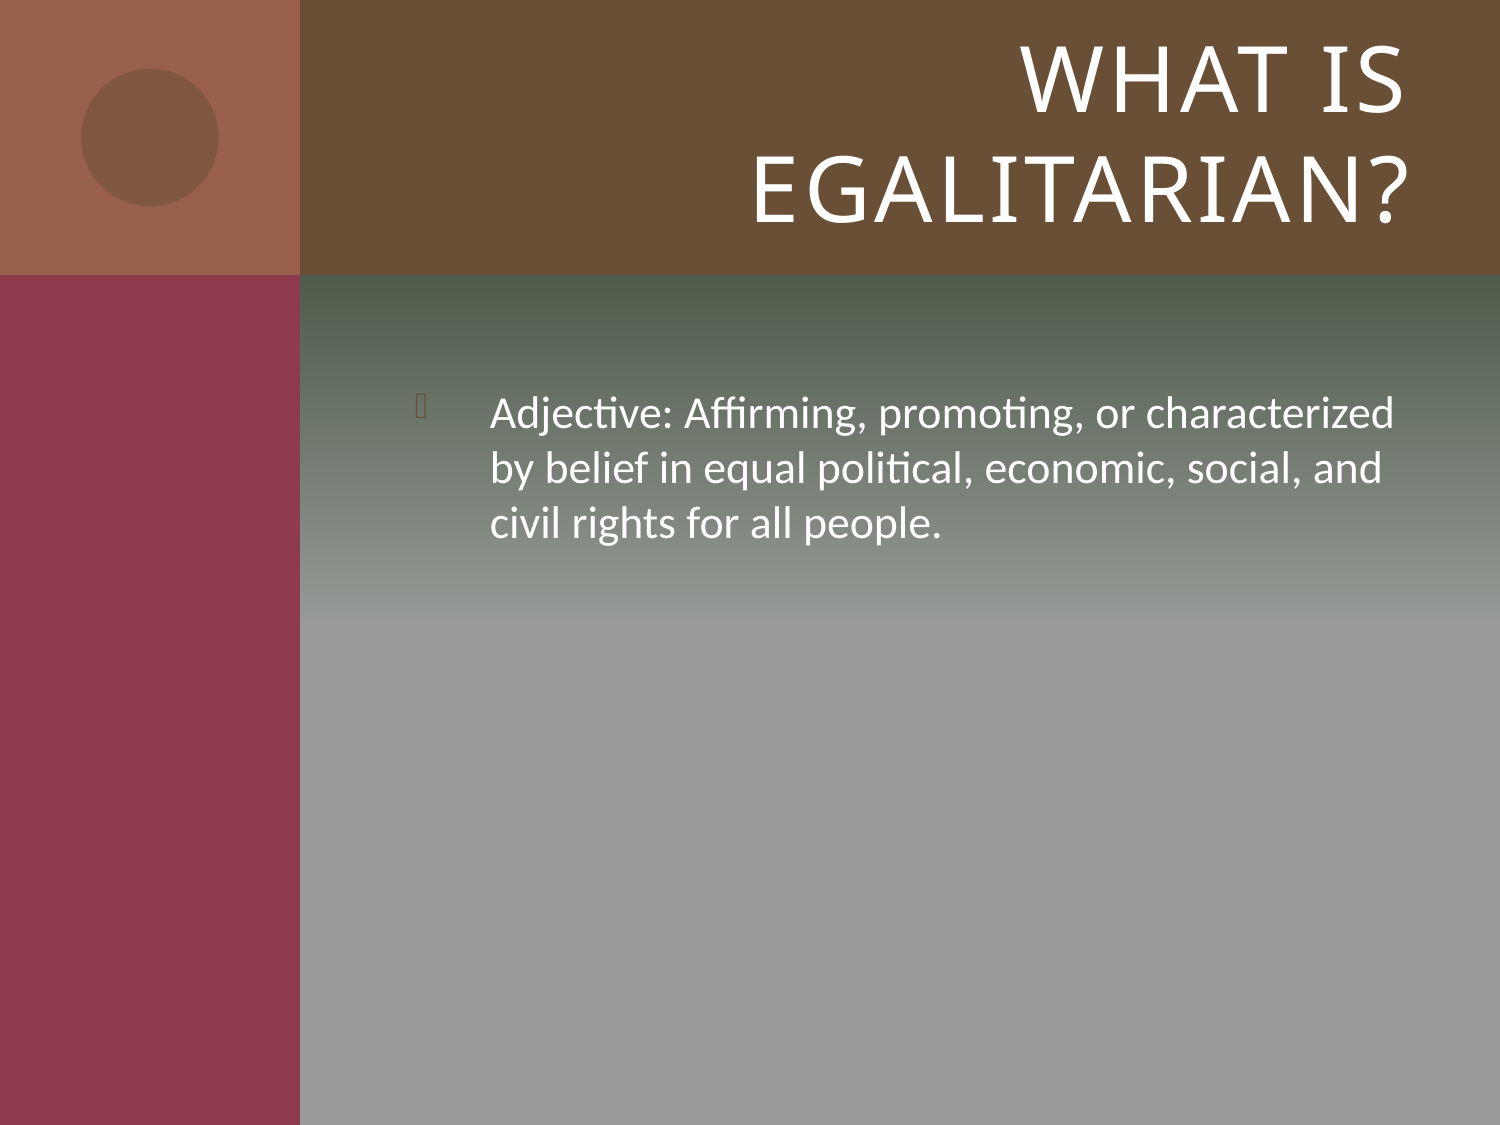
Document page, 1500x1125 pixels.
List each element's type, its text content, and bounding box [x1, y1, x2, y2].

list Adjective: Affirming, promoting, or characterized by belief in equal political, economic, social, and civil rights for all people. [399, 375, 1425, 1005]
title What is egalitarian? [399, 37, 1425, 225]
